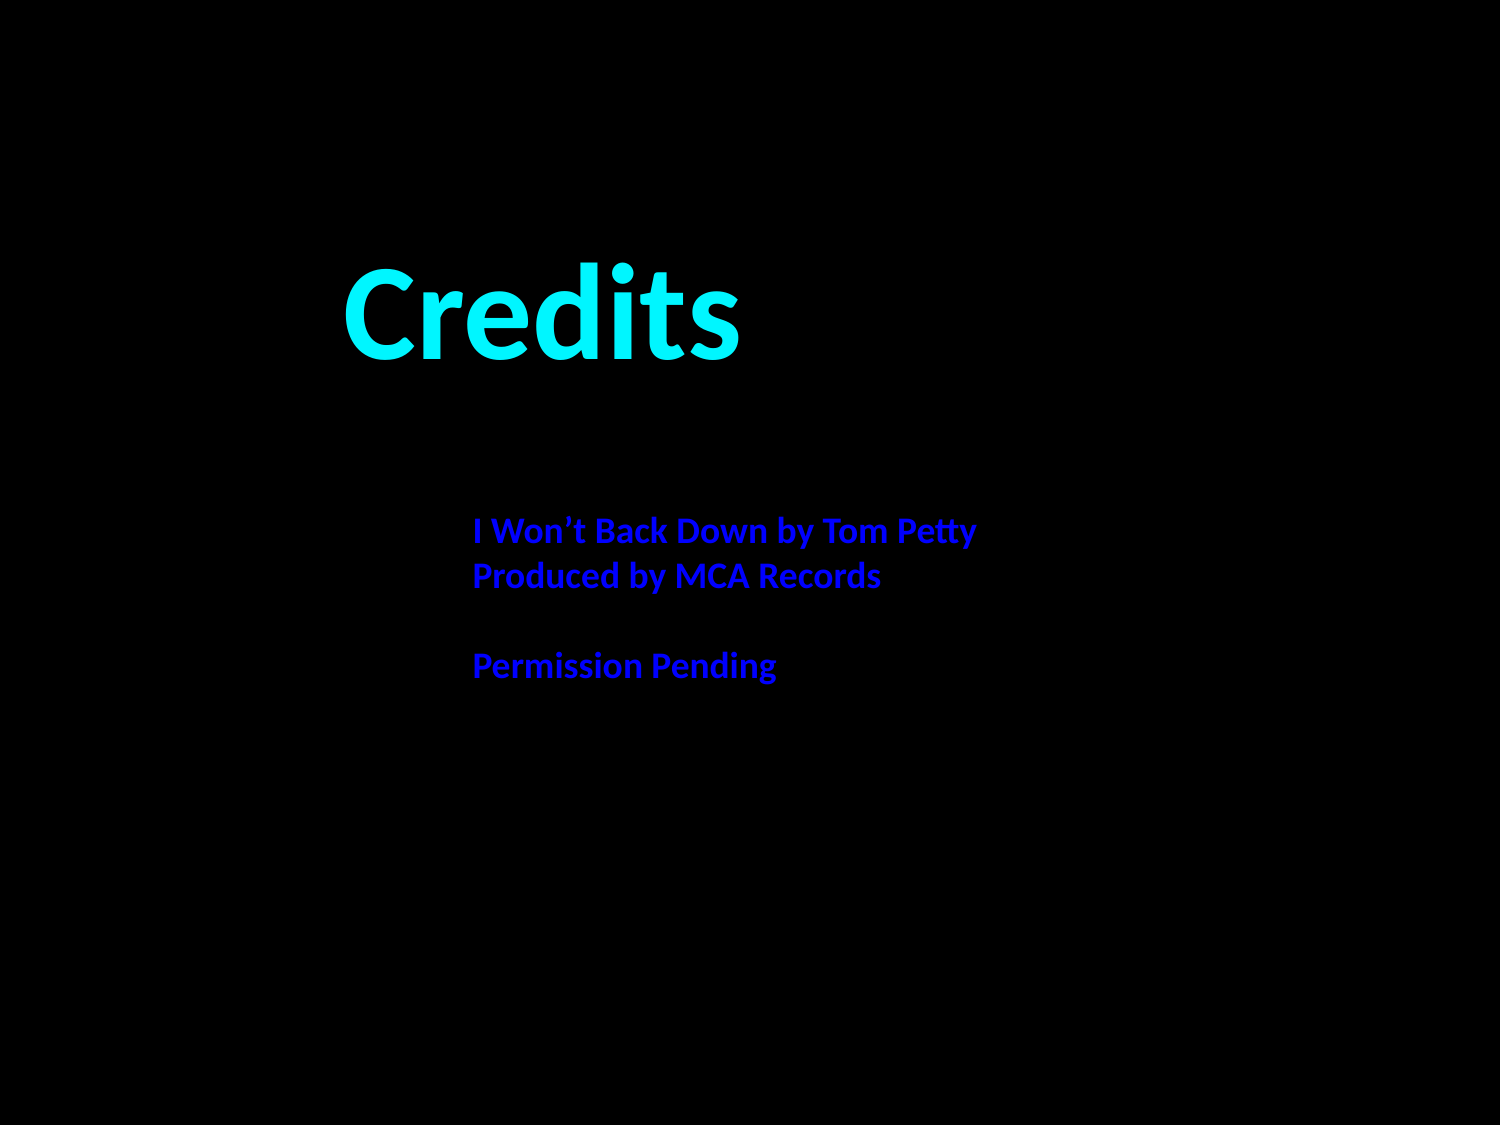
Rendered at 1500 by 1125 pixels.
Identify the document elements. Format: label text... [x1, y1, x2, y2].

text_box I Won’t Back Down by Tom Petty Produced by MCA Records Permission Pending [457, 498, 1057, 694]
text_box Credits [328, 214, 781, 395]
